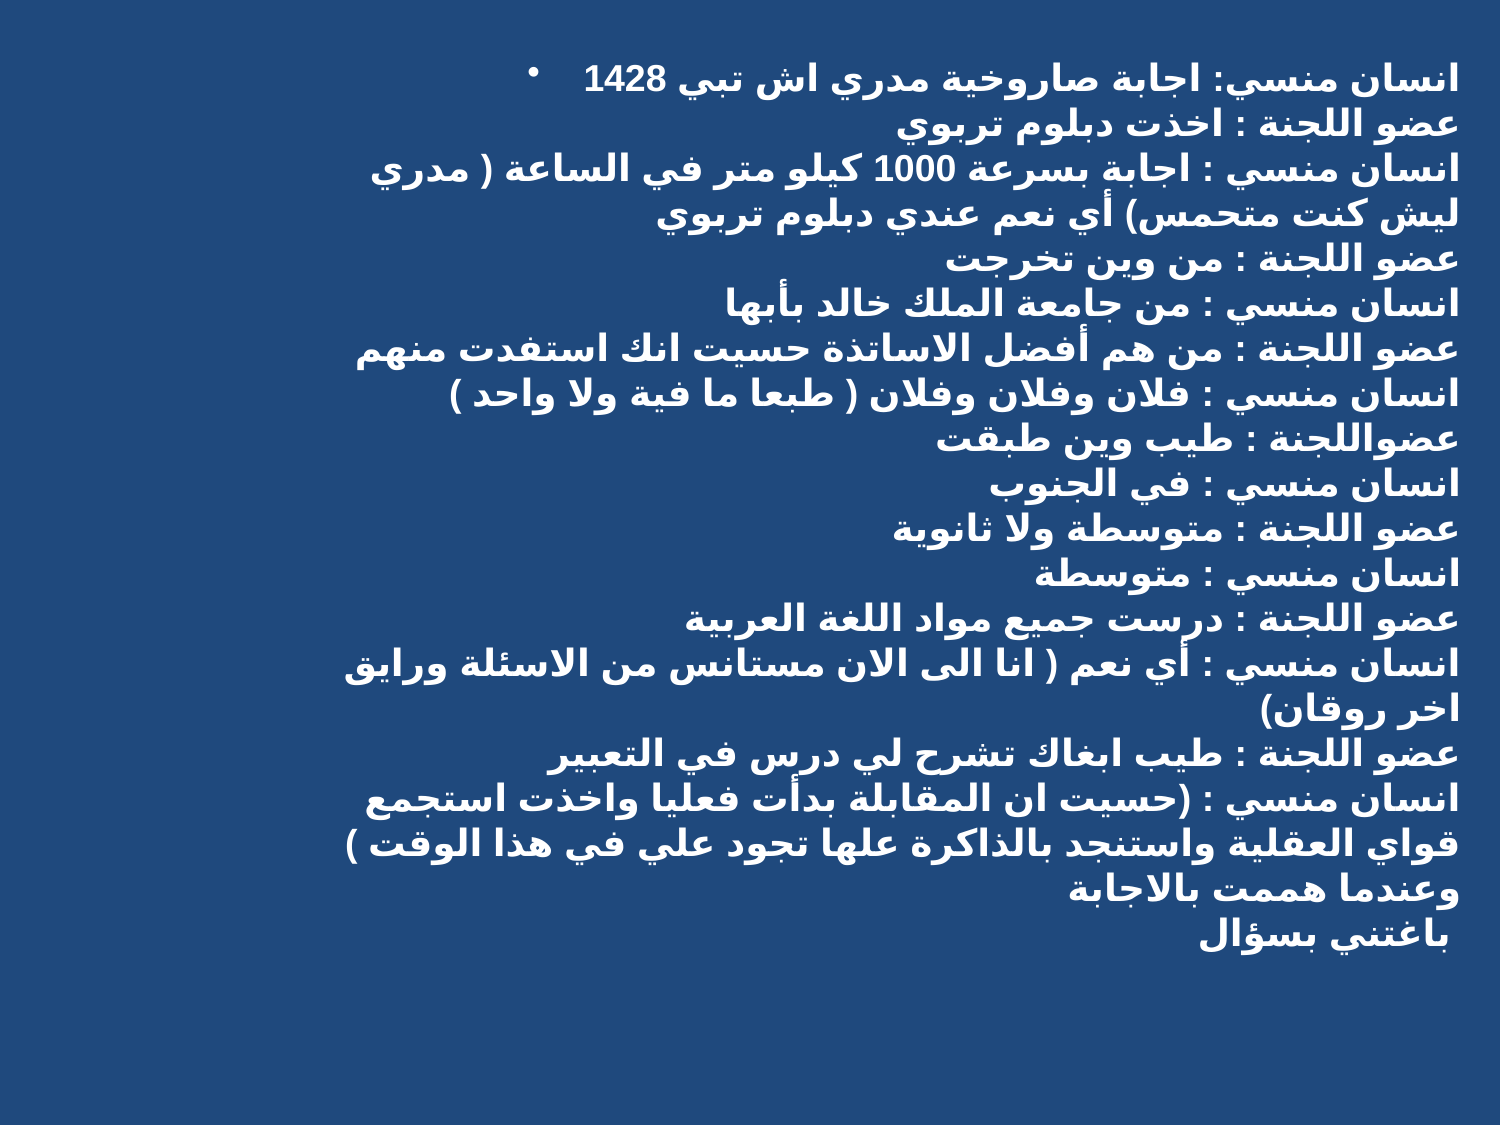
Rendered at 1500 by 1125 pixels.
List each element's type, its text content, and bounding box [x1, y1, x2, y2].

list انسان منسي: اجابة صاروخية مدري اش تبي 1428 عضو اللجنة : اخذت دبلوم تربوي انسان منسي : اجابة بسرعة 1000 كيلو متر في الساعة ( مدري ليش كنت متحمس) أي نعم عندي دبلوم تربوي عضو اللجنة : من وين تخرجت انسان منسي : من جامعة الملك خالد بأبها عضو اللجنة : من هم أفضل الاساتذة حسيت انك استفدت منهم انسان منسي : فلان وفلان وفلان ( طبعا ما فية ولا واحد ) عضواللجنة : طيب وين طبقت انسان منسي : في الجنوب عضو اللجنة : متوسطة ولا ثانوية انسان منسي : متوسطة عضو اللجنة : درست جميع مواد اللغة العربية انسان منسي : أي نعم ( انا الى الان مستانس من الاسئلة ورايق اخر روقان) عضو اللجنة : طيب ابغاك تشرح لي درس في التعبير انسان منسي : (حسيت ان المقابلة بدأت فعليا واخذت استجمع قواي العقلية واستنجد بالذاكرة علها تجود علي في هذا الوقت ) وعندما هممت بالاجابة باغتني بسؤال [245, 46, 1477, 835]
